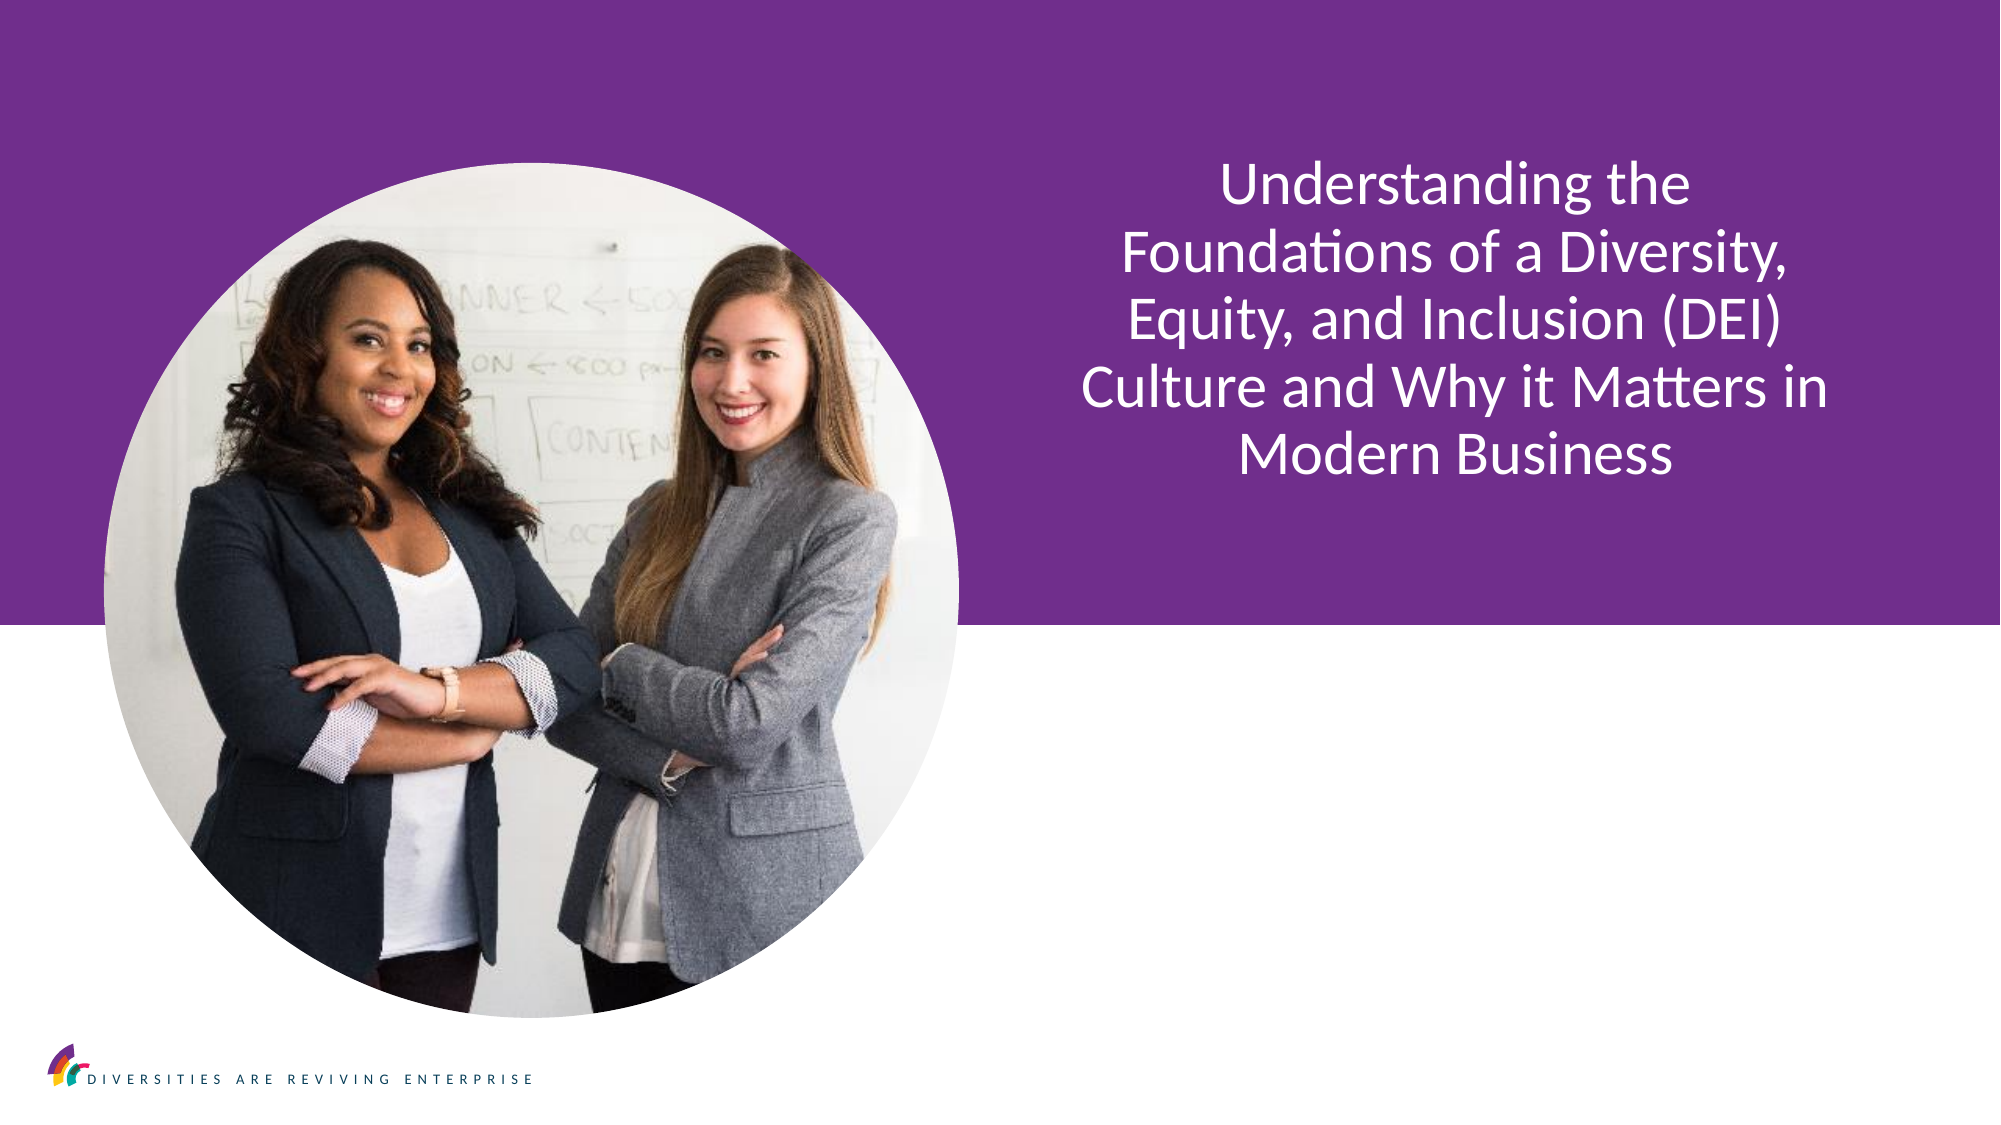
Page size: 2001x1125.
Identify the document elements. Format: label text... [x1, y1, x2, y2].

list Understanding the Foundations of a Diversity, Equity, and Inclusion (DEI) Culture and Why it Matters in Modern Business [1041, 117, 1871, 522]
picture [103, 162, 959, 1018]
